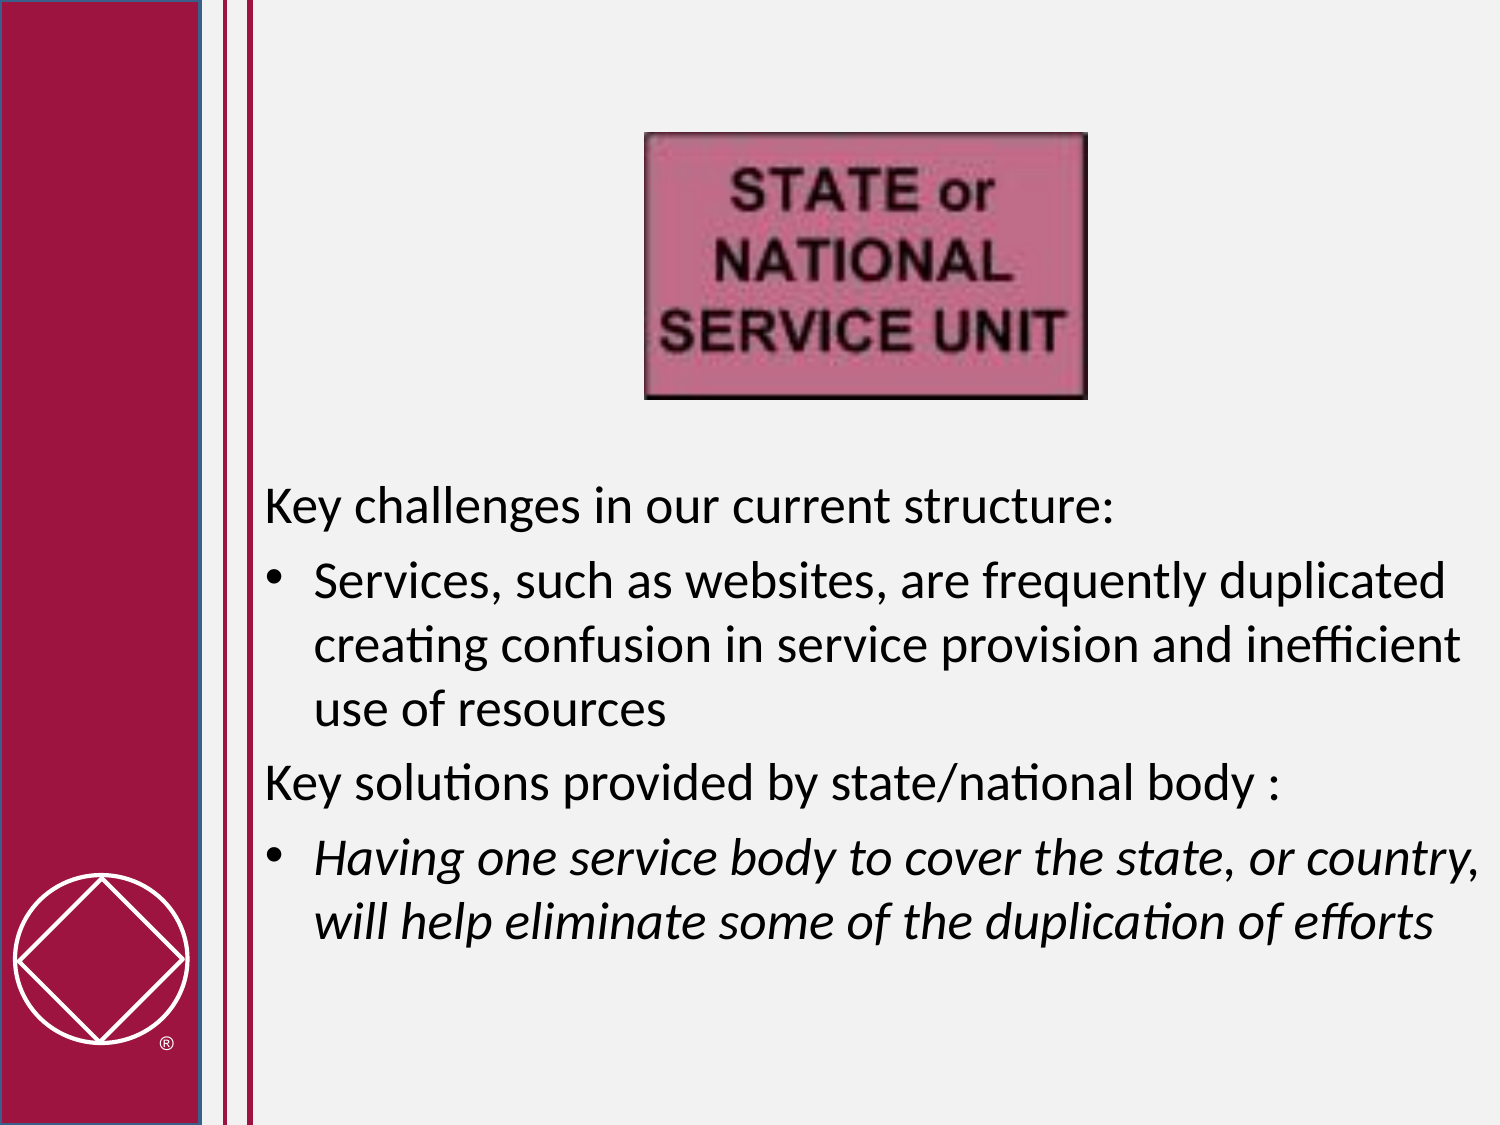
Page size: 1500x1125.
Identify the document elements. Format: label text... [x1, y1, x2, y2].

picture [643, 132, 1088, 401]
list Key challenges in our current structure: Services, such as websites, are frequently duplicated creating confusion in service provision and inefficient use of resources Key solutions provided by state/national body : Having one service body to cover the state, or country, will help eliminate some of the duplication of efforts [249, 462, 1500, 1025]
